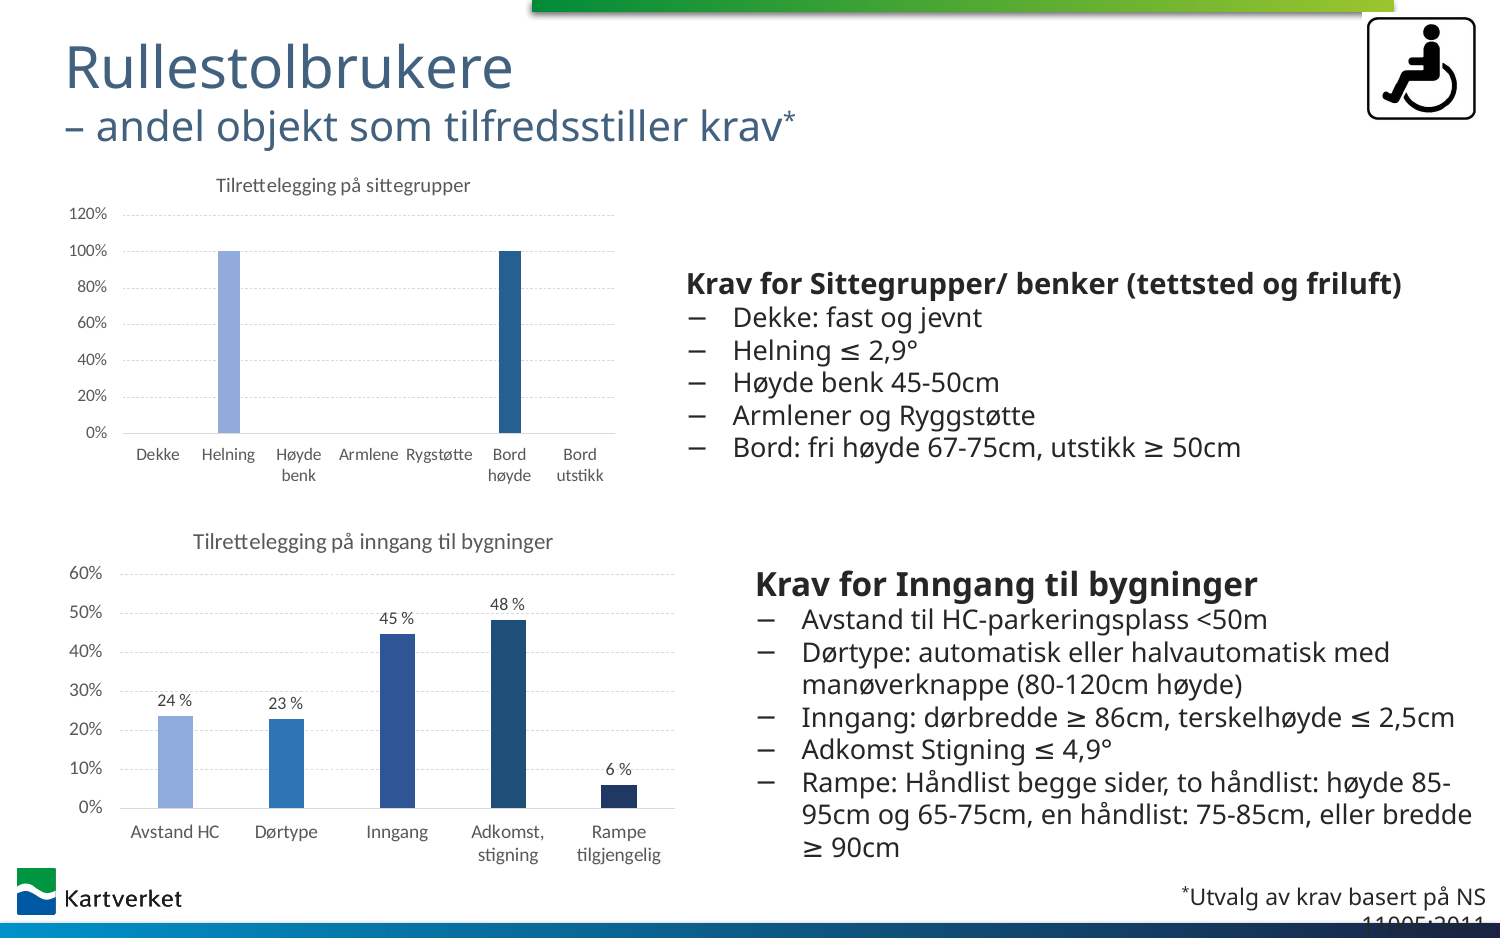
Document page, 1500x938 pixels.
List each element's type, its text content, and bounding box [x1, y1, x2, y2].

picture [62, 520, 685, 874]
text_box *Utvalg av krav basert på NS 11005:2011 [1068, 873, 1500, 938]
text_box Krav for Inngang til bygninger Avstand til HC-parkeringsplass <50m Dørtype: automatisk eller halvautomatisk med manøverknappe (80-120cm høyde) Inngang: dørbredde ≥ 86cm, terskelhøyde ≤ 2,5cm Adkomst Stigning ≤ 4,9° Rampe: Håndlist begge sider, to håndlist: høyde 85-95cm og 65-75cm, en håndlist: 75-85cm, eller bredde ≥ 90cm [740, 555, 1491, 870]
text_box Krav for Sittegrupper/ benker (tettsted og friluft) Dekke: fast og jevnt Helning ≤ 2,9° Høyde benk 45-50cm Armlener og Ryggstøtte Bord: fri høyde 67-75cm, utstikk ≥ 50cm [670, 258, 1418, 471]
text_box Rullestolbrukere – andel objekt som tilfredsstiller krav* [49, 25, 1431, 158]
picture [1362, 12, 1481, 126]
picture [62, 166, 625, 492]
